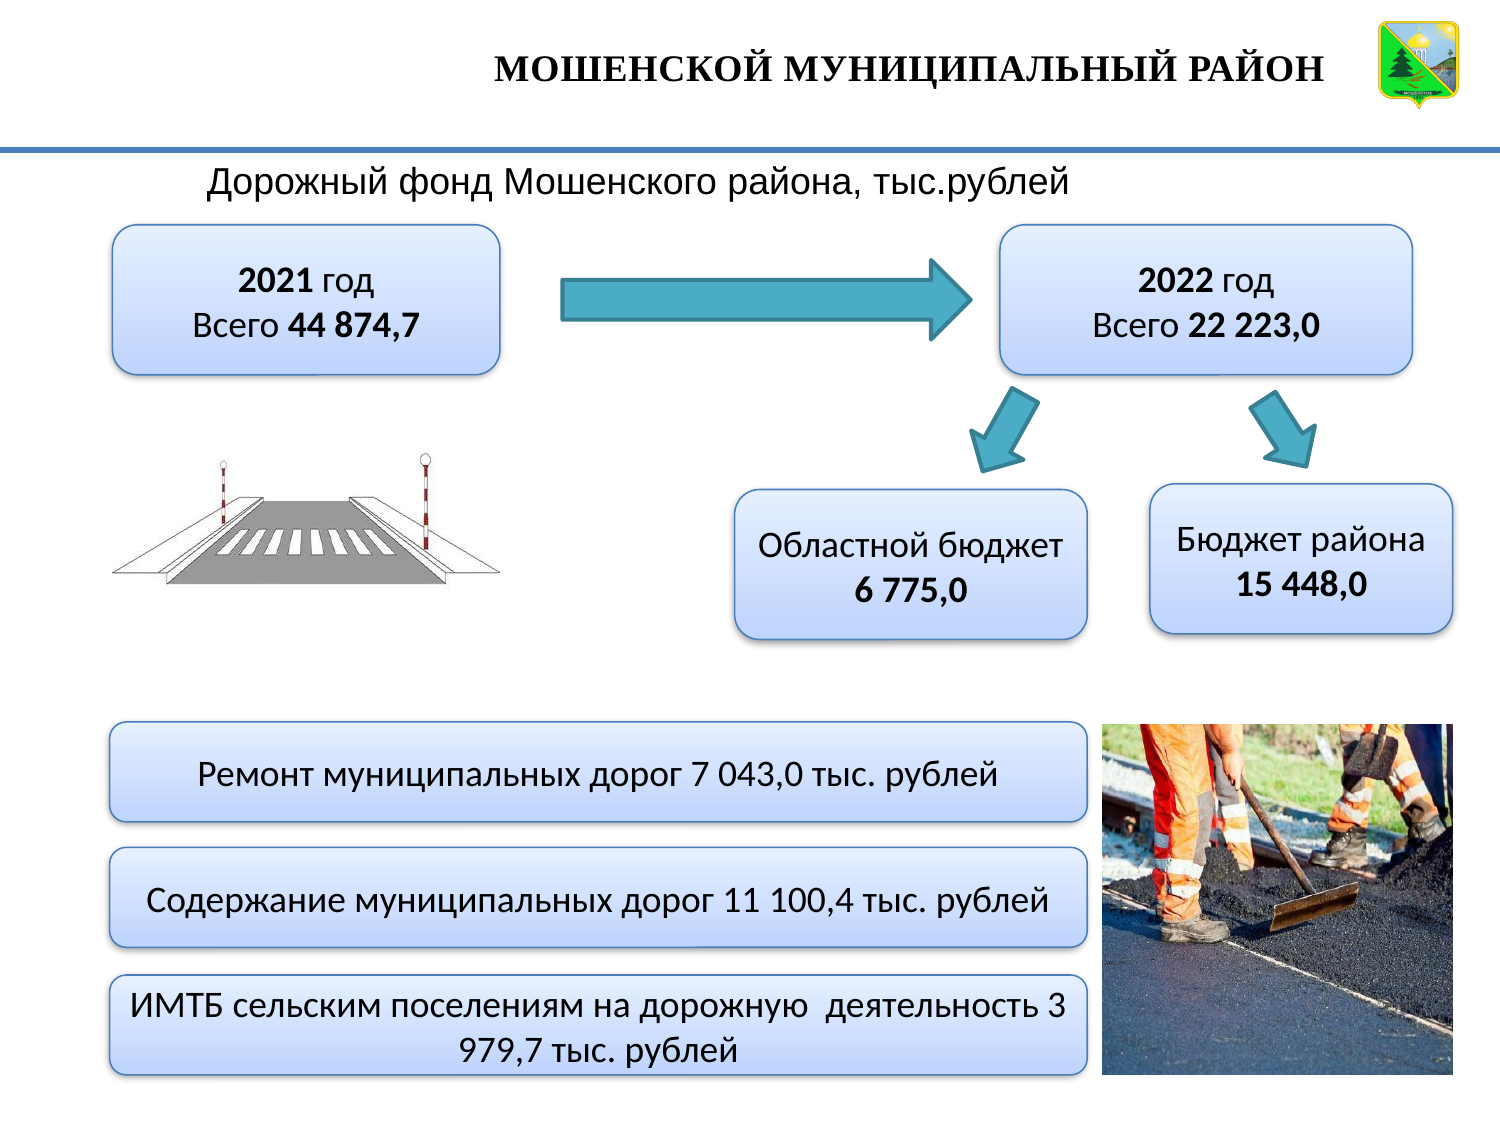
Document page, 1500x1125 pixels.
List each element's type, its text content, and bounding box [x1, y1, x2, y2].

text_box Содержание муниципальных дорог 11 100,4 тыс. рублей [108, 846, 1089, 949]
picture [1102, 724, 1453, 1076]
text_box ИМТБ сельским поселениям на дорожную деятельность 3 979,7 тыс. рублей [108, 974, 1089, 1076]
text_box [969, 385, 1041, 474]
title МОШЕНСКОЙ МУНИЦИПАЛЬНЫЙ РАЙОН [454, 62, 1365, 70]
picture [112, 399, 501, 640]
text_box 2021 год Всего 44 874,7 [111, 223, 501, 376]
text_box Областной бюджет 6 775,0 [733, 488, 1089, 641]
picture [1377, 18, 1461, 111]
text_box Бюджет района 15 448,0 [1149, 483, 1454, 635]
text_box 2022 год Всего 22 223,0 [999, 223, 1414, 376]
text_box Ремонт муниципальных дорог 7 043,0 тыс. рублей [108, 721, 1089, 823]
text_box [560, 258, 973, 342]
text_box [1248, 389, 1317, 469]
text_box Дорожный фонд Мошенского района, тыс.рублей [192, 159, 1086, 210]
